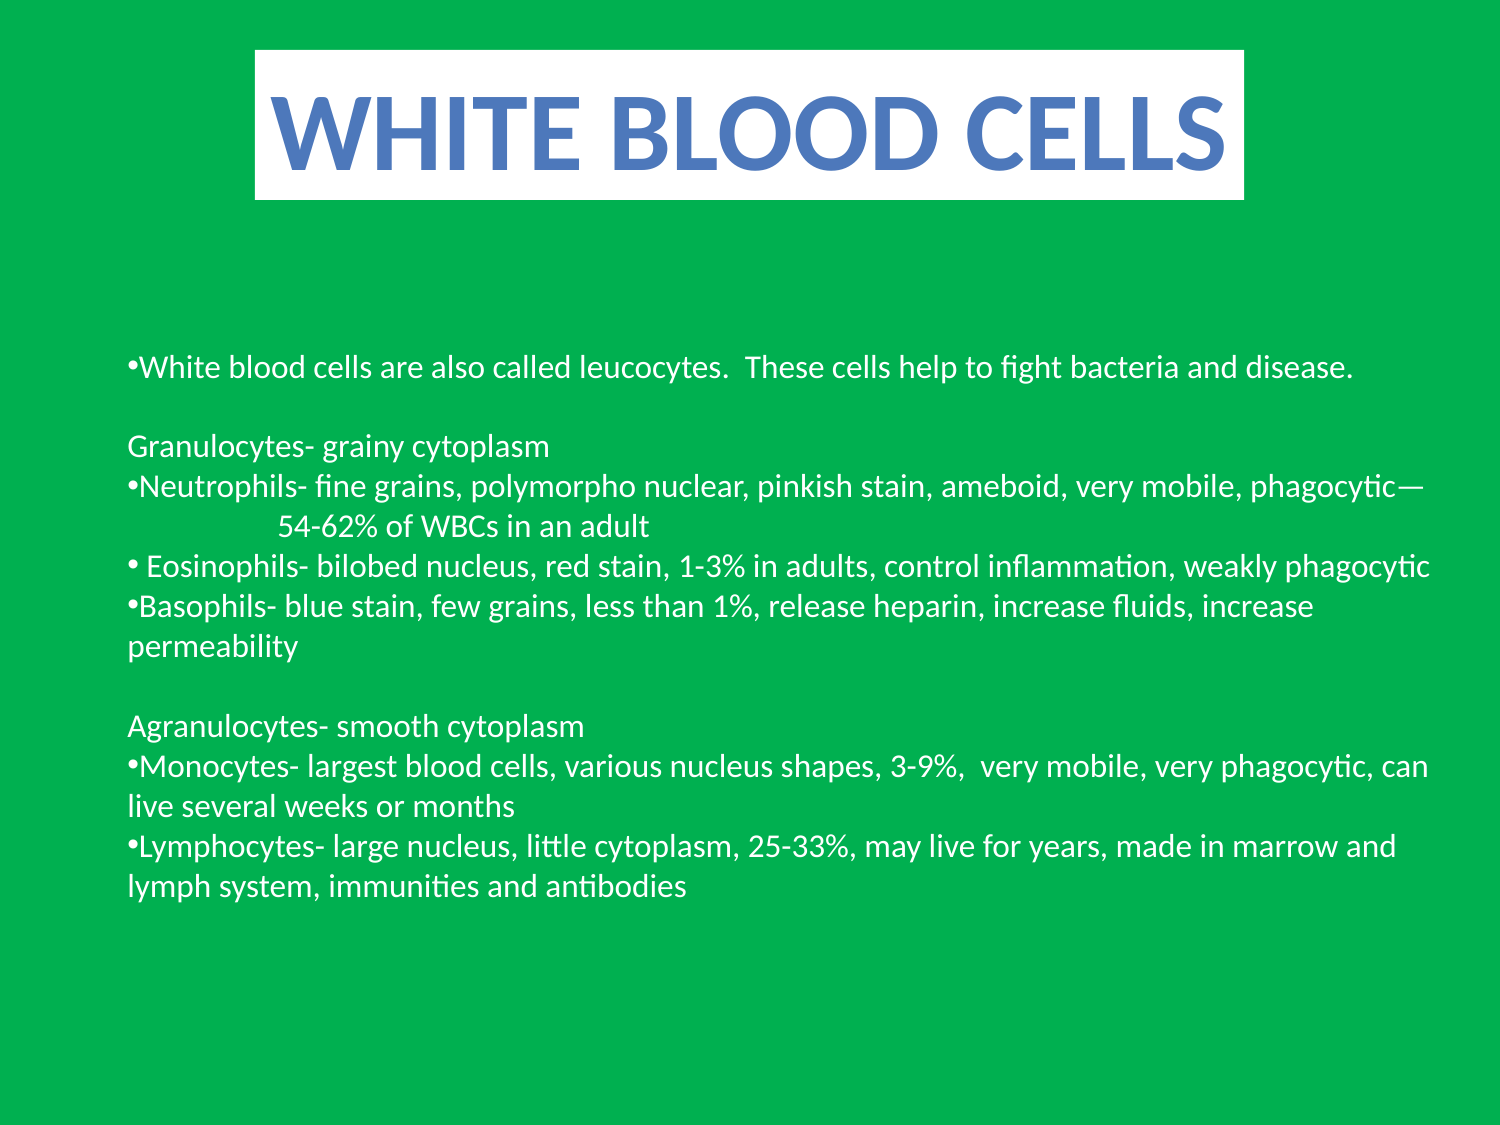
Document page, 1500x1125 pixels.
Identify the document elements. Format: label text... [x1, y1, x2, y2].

text_box White blood cells are also called leucocytes. These cells help to fight bacteria and disease. Granulocytes- grainy cytoplasm Neutrophils- fine grains, polymorpho nuclear, pinkish stain, ameboid, very mobile, phagocytic— 54-62% of WBCs in an adult Eosinophils- bilobed nucleus, red stain, 1-3% in adults, control inflammation, weakly phagocytic Basophils- blue stain, few grains, less than 1%, release heparin, increase fluids, increase permeability Agranulocytes- smooth cytoplasm Monocytes- largest blood cells, various nucleus shapes, 3-9%, very mobile, very phagocytic, can live several weeks or months Lymphocytes- large nucleus, little cytoplasm, 25-33%, may live for years, made in marrow and lymph system, immunities and antibodies [112, 337, 1463, 1041]
text_box White Blood cells [254, 49, 1245, 200]
